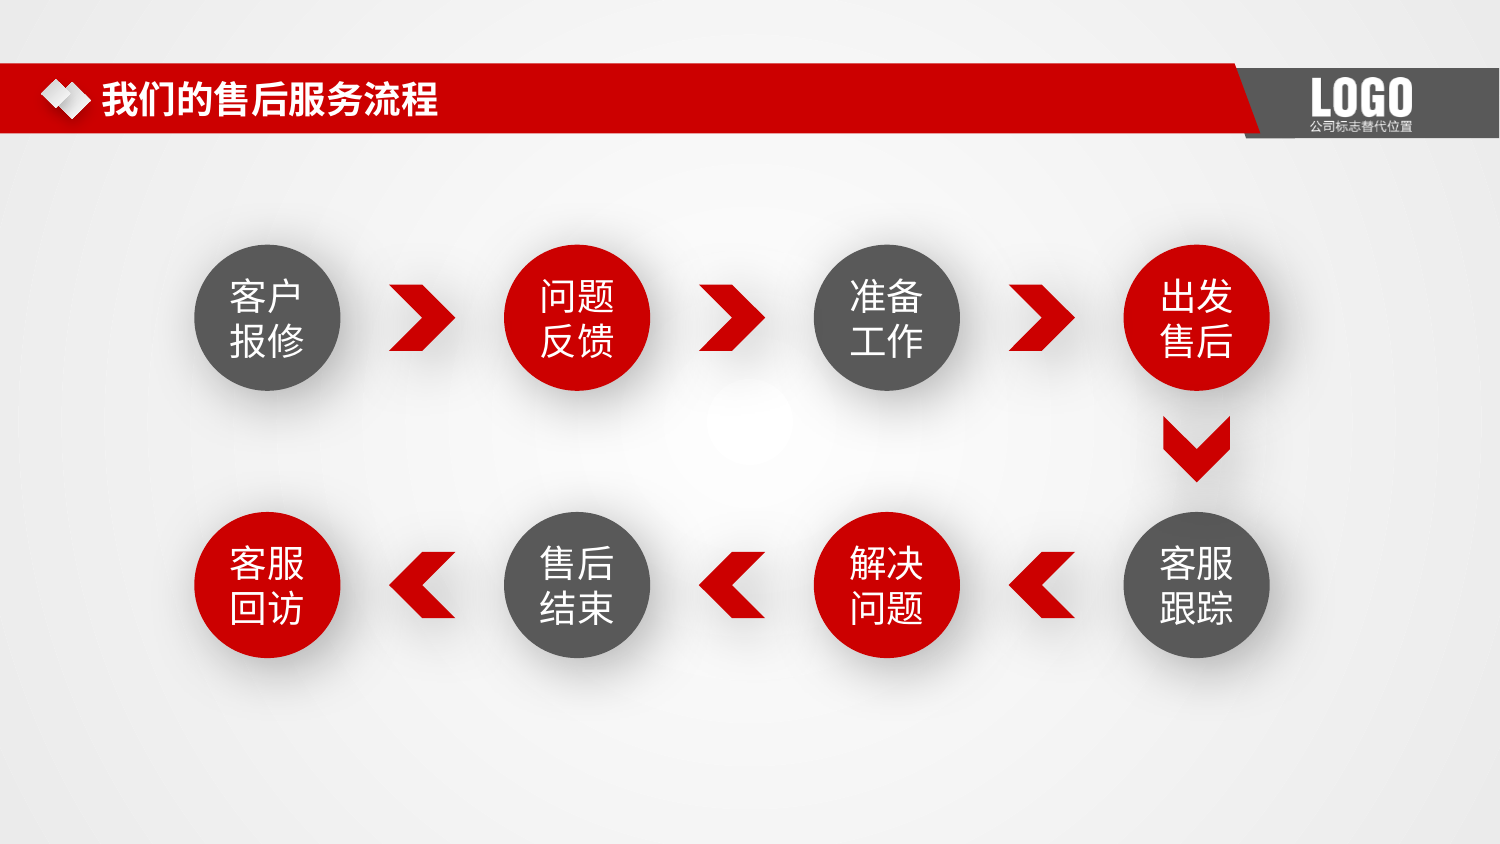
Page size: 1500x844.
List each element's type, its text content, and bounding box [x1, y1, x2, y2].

text_box [1006, 282, 1078, 354]
text_box [696, 282, 768, 354]
text_box [1006, 549, 1077, 621]
text_box 客户报修 [192, 242, 343, 393]
text_box [386, 549, 458, 621]
text_box [1161, 414, 1232, 485]
text_box 出发售后 [1121, 242, 1272, 393]
picture [1310, 77, 1412, 132]
text_box 我们的售后服务流程 [90, 69, 451, 127]
text_box [387, 282, 458, 354]
text_box 客服跟踪 [1121, 510, 1272, 661]
text_box 客服回访 [192, 509, 343, 661]
text_box 问题反馈 [501, 242, 653, 393]
text_box 售后结束 [501, 509, 653, 661]
text_box 解决问题 [811, 509, 963, 661]
text_box [696, 549, 768, 621]
text_box 准备工作 [811, 242, 963, 393]
